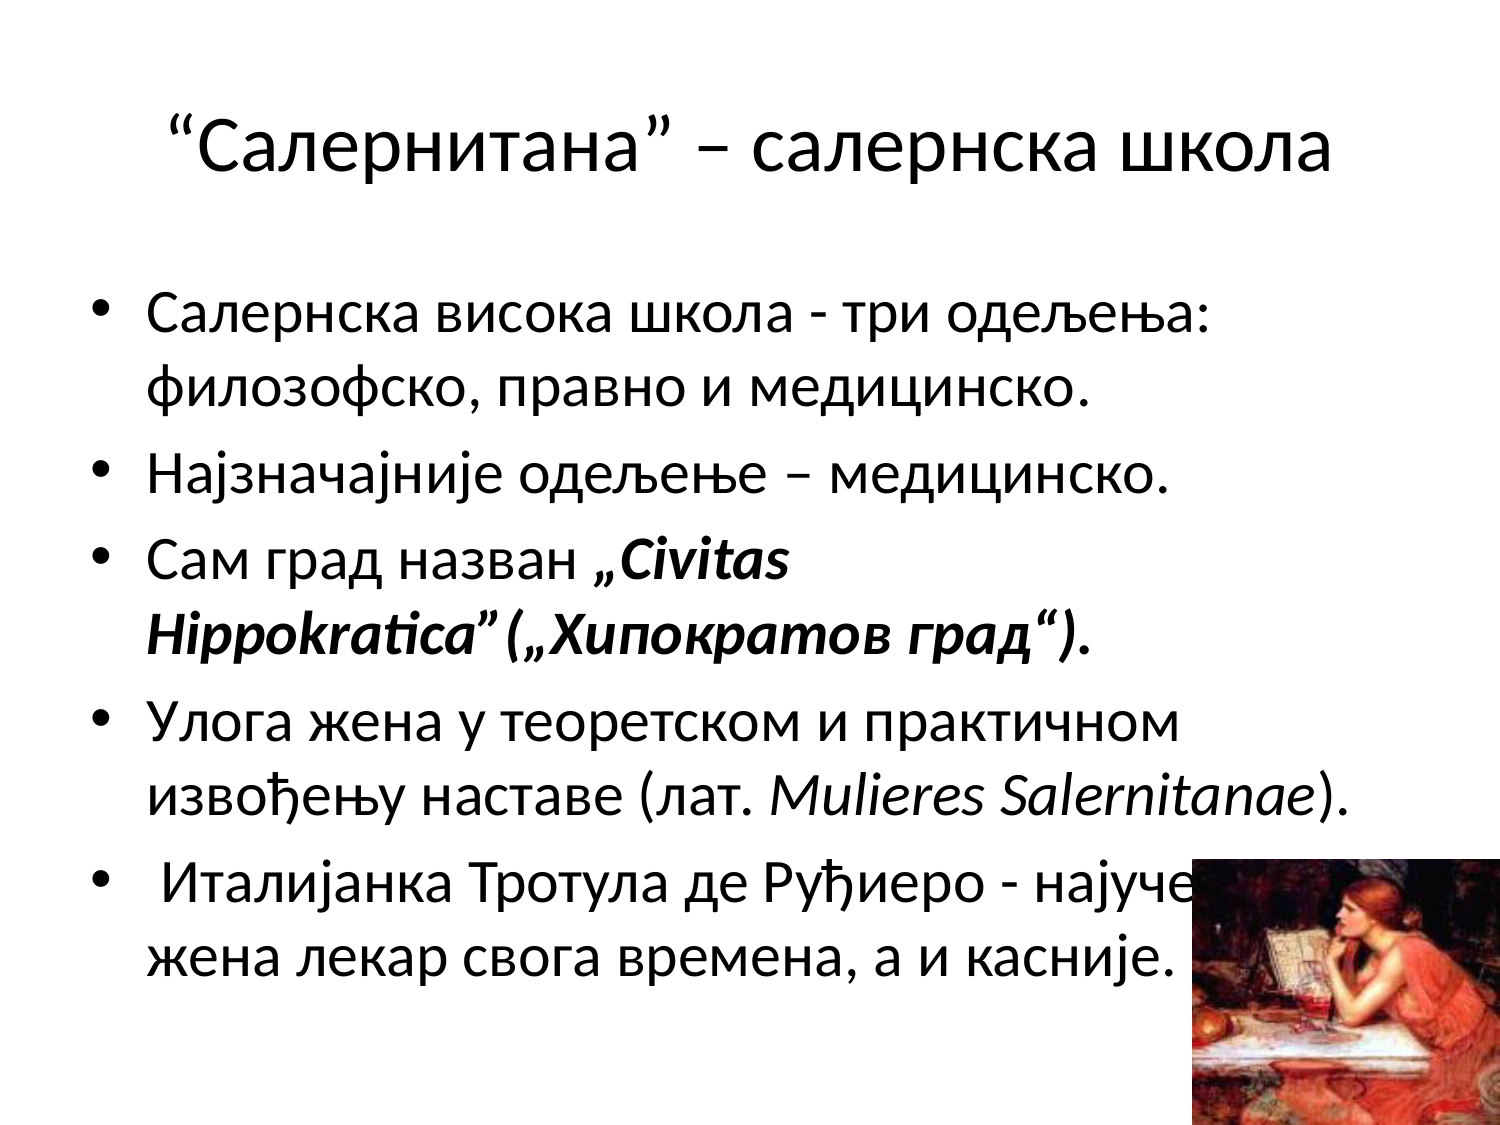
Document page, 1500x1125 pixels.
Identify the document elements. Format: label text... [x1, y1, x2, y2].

picture [1192, 859, 1500, 1125]
title “Салернитана” – салернска школа [75, 45, 1425, 233]
list Салернска висока школа - три одељења: филозофско, правно и медицинско. Најзначајније одељење – медицинско. Сам град назван „Civitas Hippokratica”(„Хипократов град“). Улога жена у теоретском и практичном извођењу наставе (лат. Mulieres Salernitanae). Италијанка Тротула де Руђиеро - најученија жена лекар свога времена, а и касније. [75, 262, 1425, 1005]
